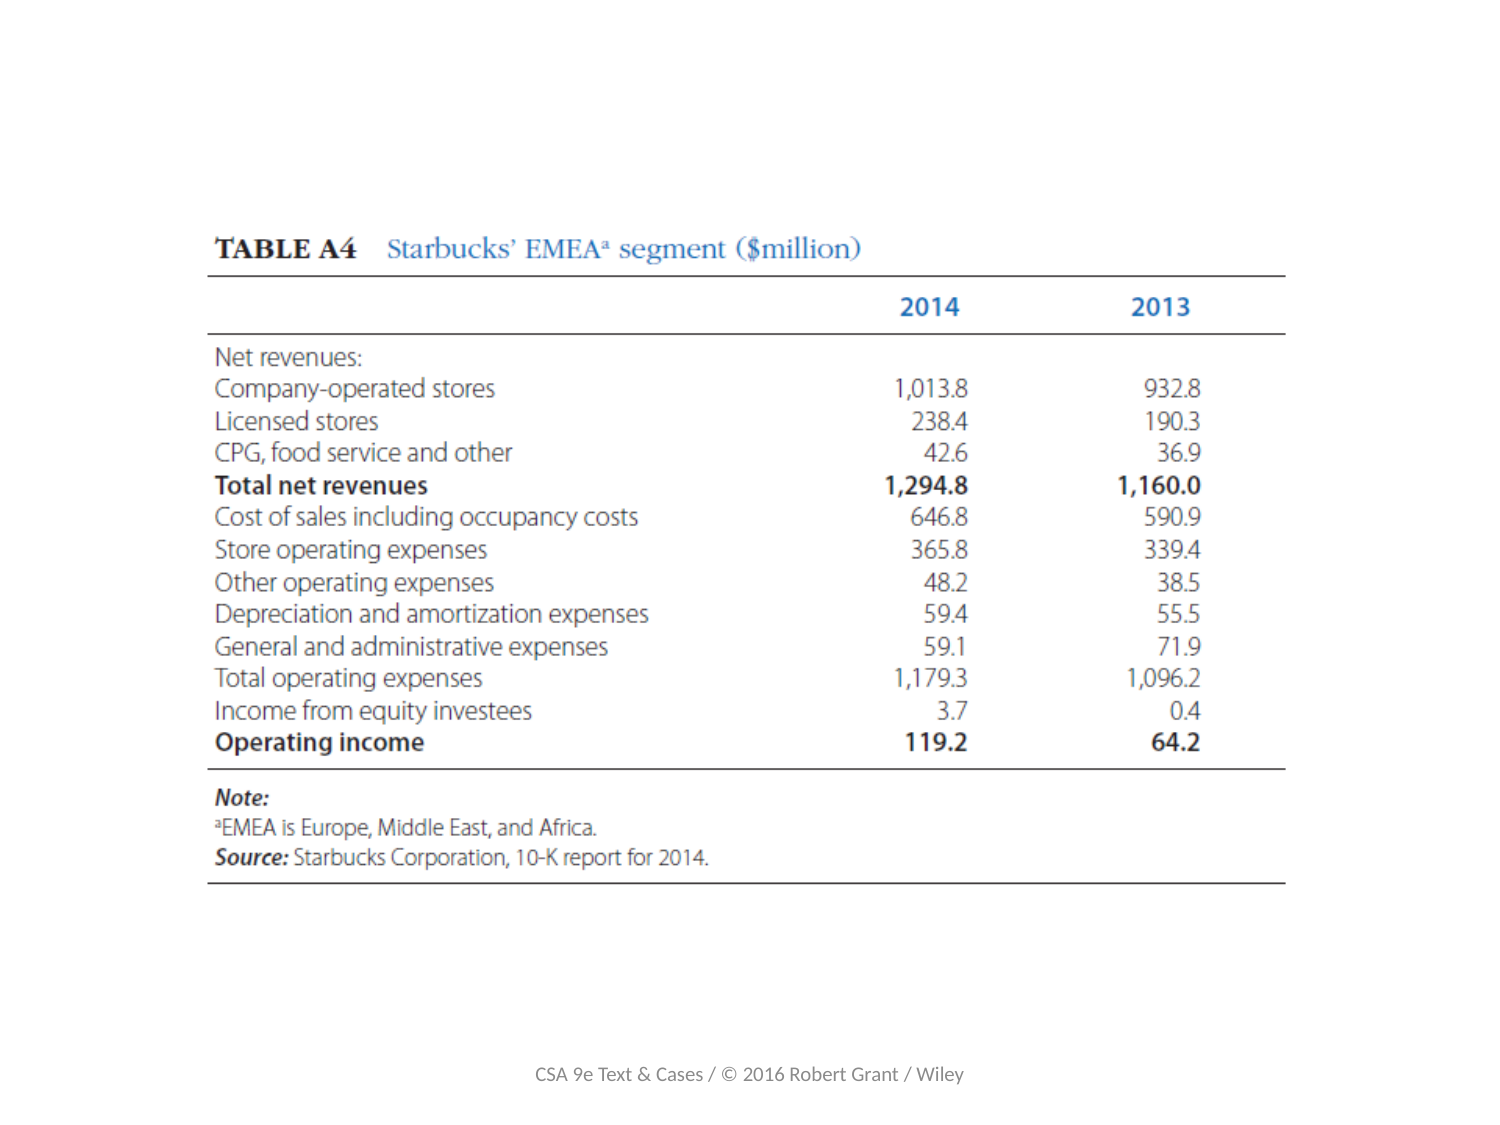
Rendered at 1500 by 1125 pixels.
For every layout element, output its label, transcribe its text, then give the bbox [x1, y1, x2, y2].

footer CSA 9e Text & Cases / © 2016 Robert Grant / Wiley [512, 1042, 988, 1103]
picture [199, 224, 1301, 901]
